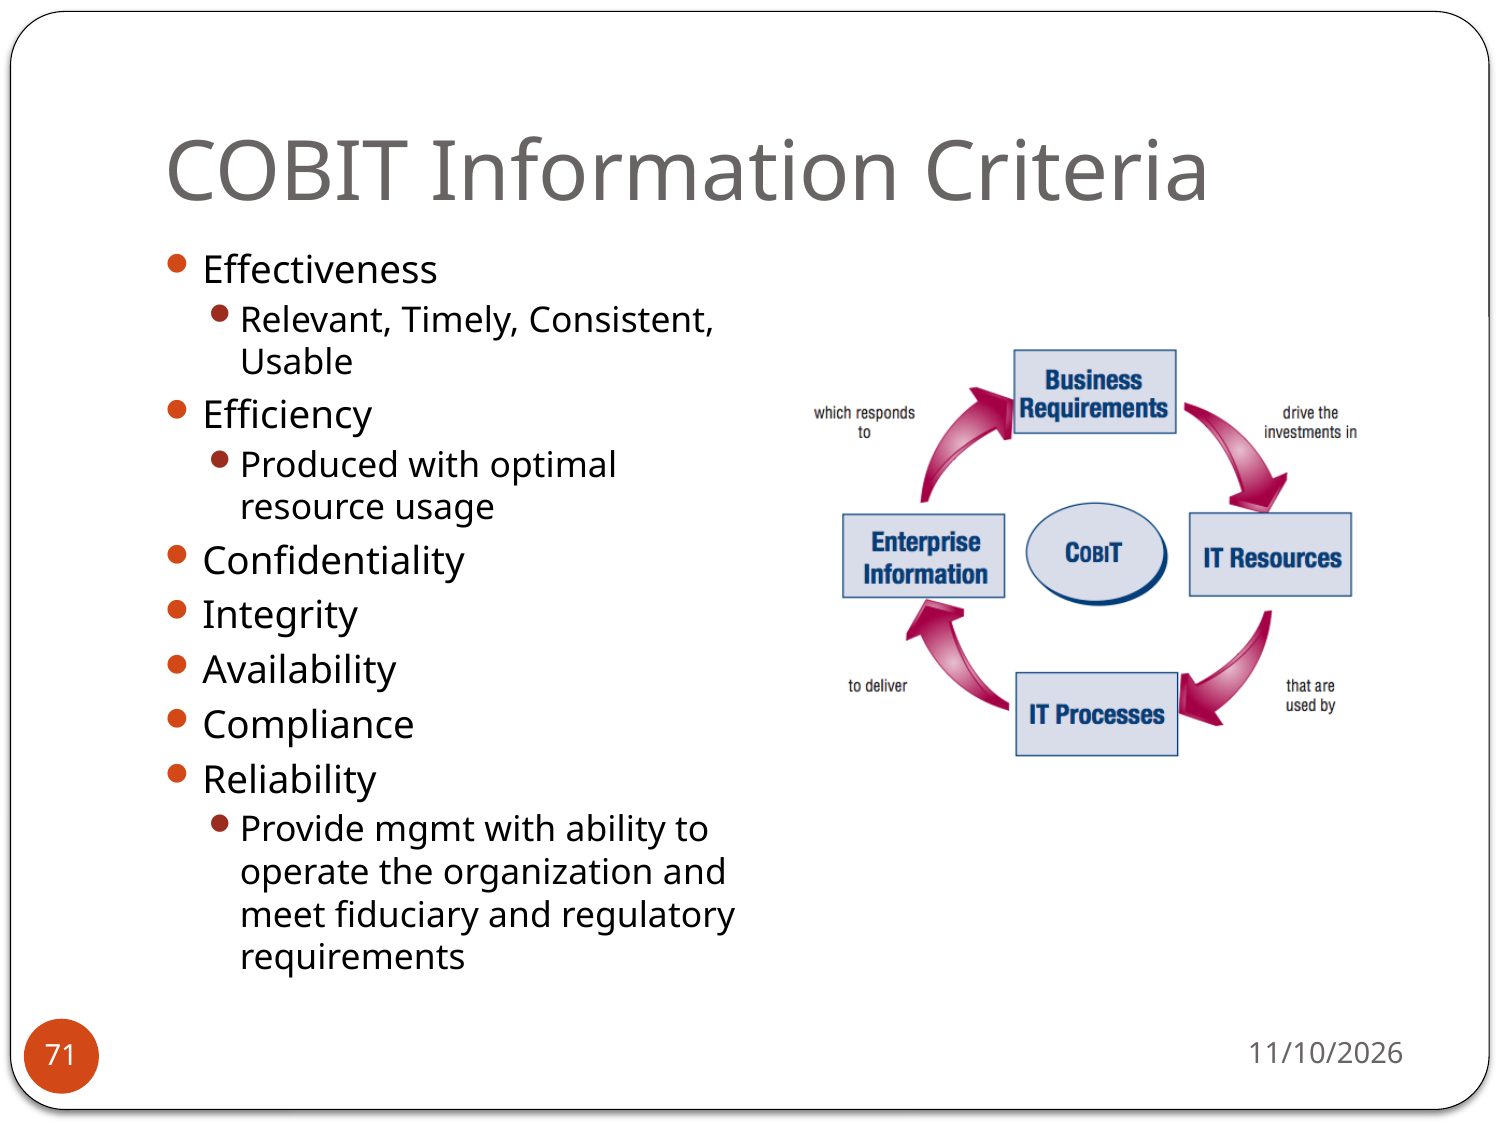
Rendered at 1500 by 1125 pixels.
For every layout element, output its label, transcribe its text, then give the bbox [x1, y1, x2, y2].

list Effectiveness Relevant, Timely, Consistent, Usable Efficiency Produced with optimal resource usage Confidentiality Integrity Availability Compliance Reliability Provide mgmt with ability to operate the organization and meet fiduciary and regulatory requirements [150, 237, 765, 988]
slide_number 71 [23, 1018, 99, 1094]
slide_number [1012, 1015, 1419, 1094]
title COBIT Information Criteria [150, 45, 1425, 233]
picture [809, 329, 1361, 765]
